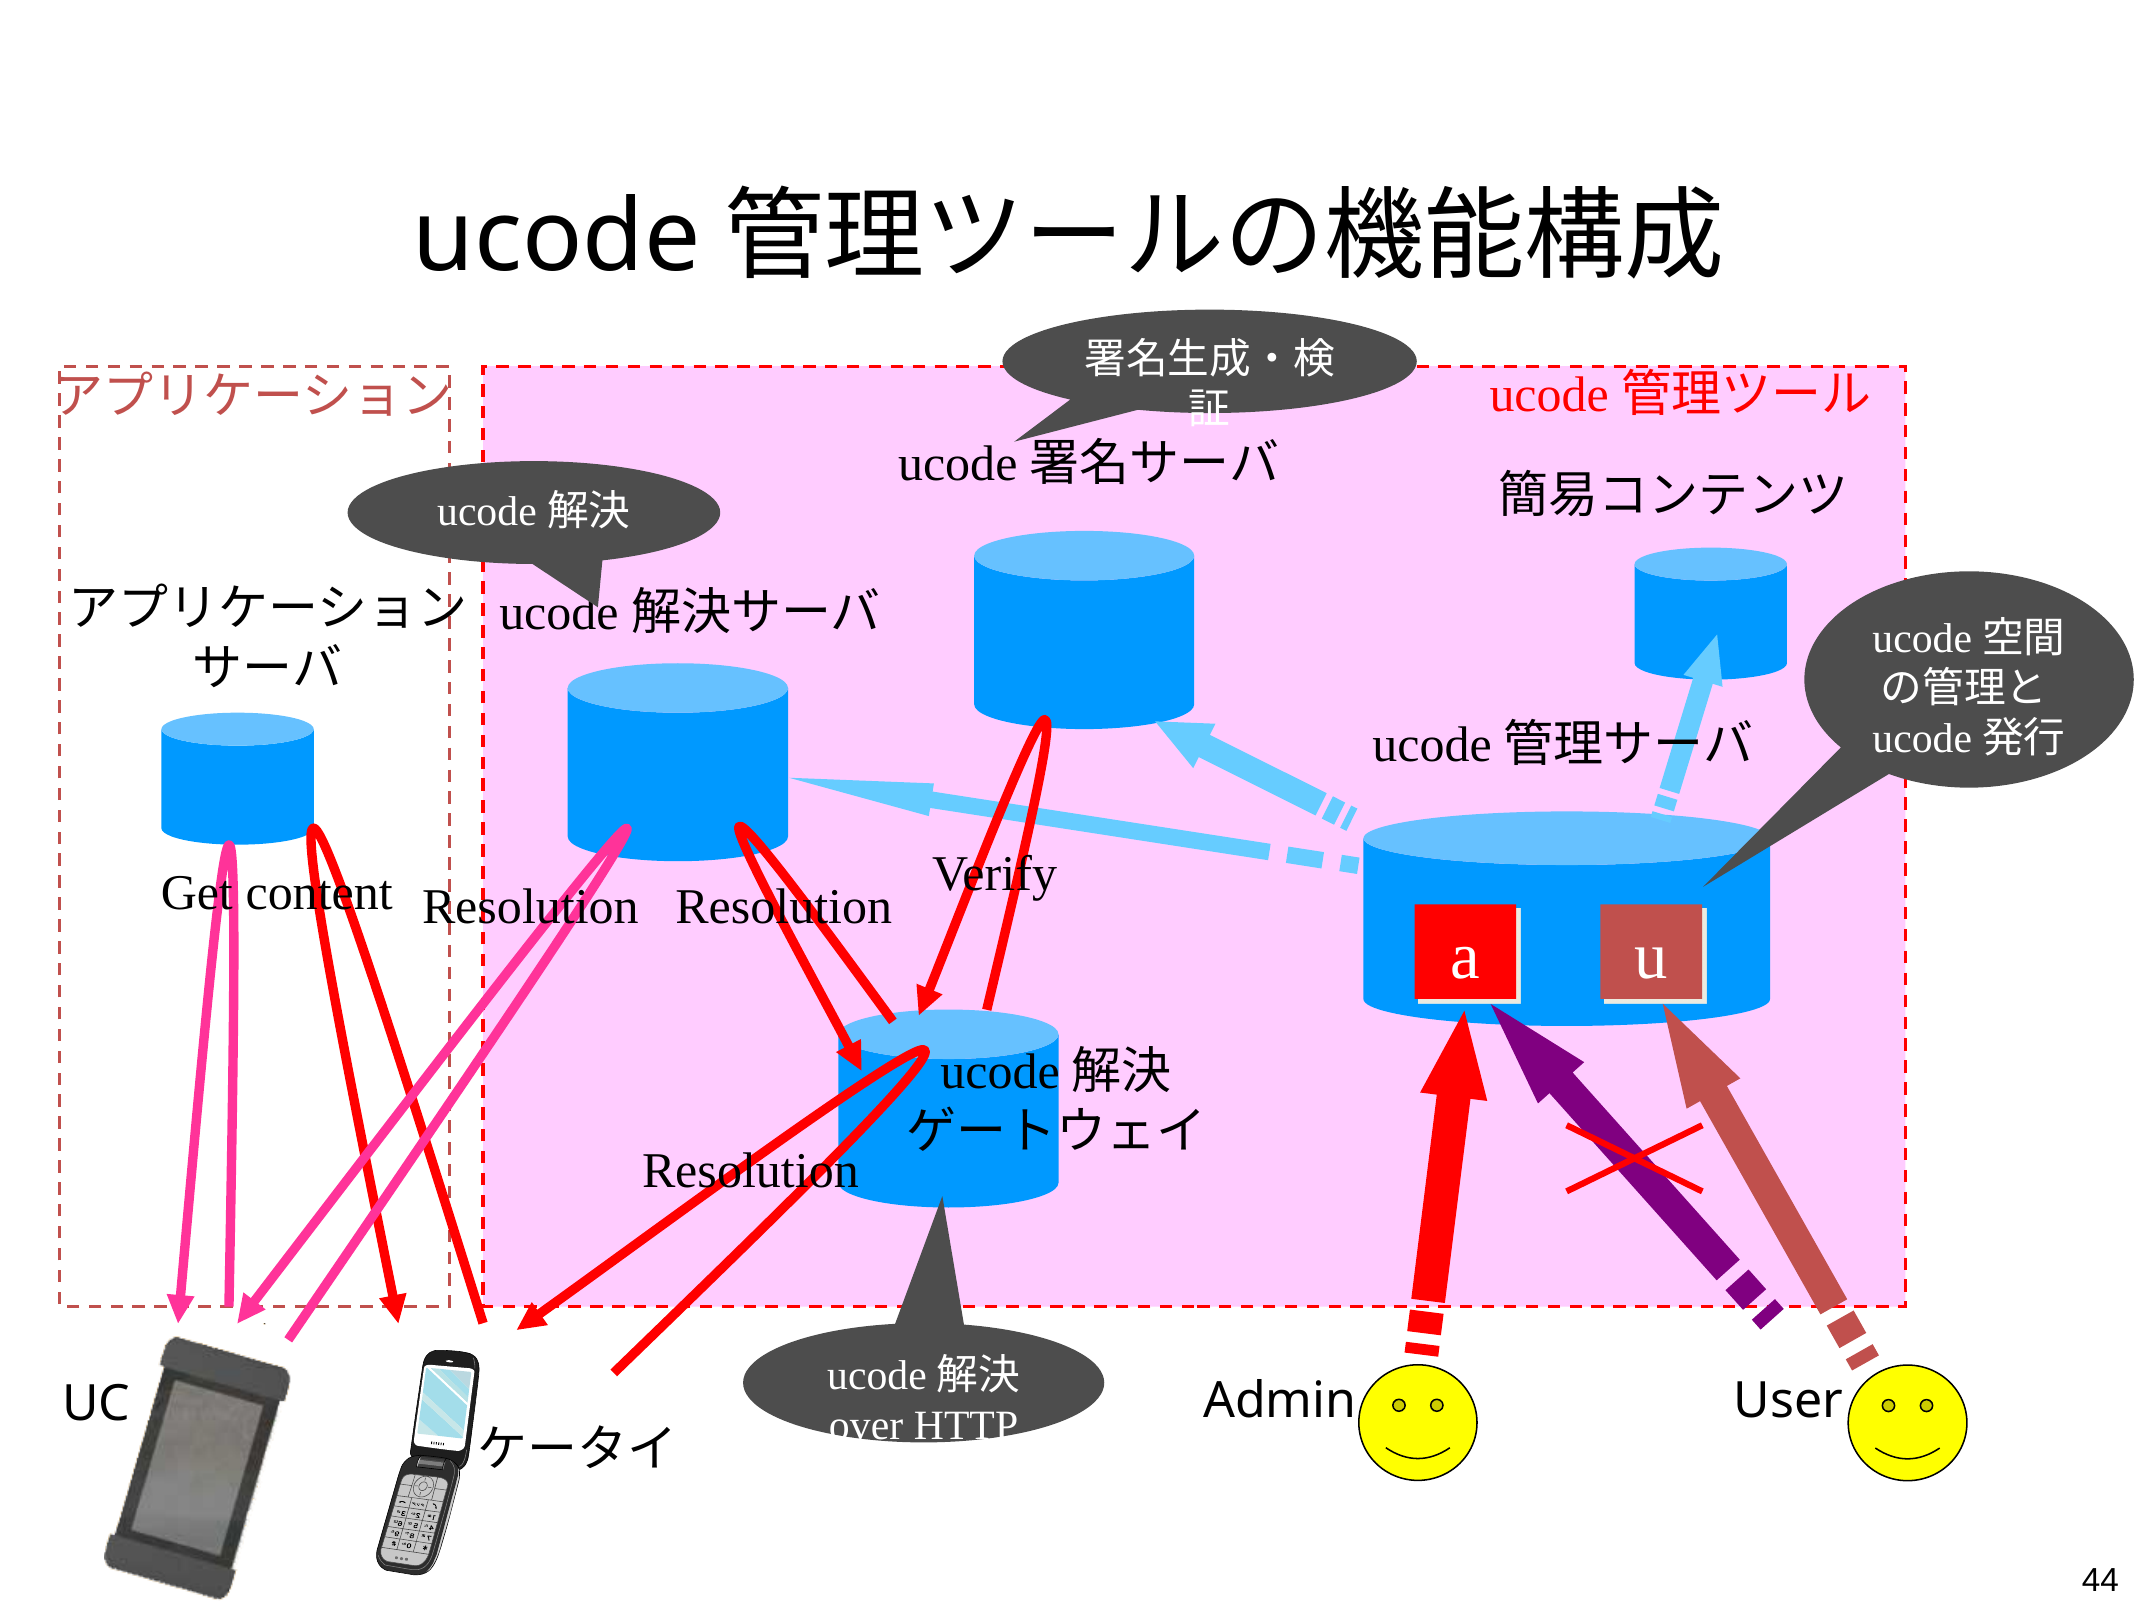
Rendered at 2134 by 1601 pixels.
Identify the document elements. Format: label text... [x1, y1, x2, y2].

text_box ucode管理サーバ [1357, 703, 1769, 779]
text_box [992, 719, 1047, 832]
text_box アプリケーション [38, 356, 468, 432]
text_box ucode解決 [347, 461, 721, 608]
text_box ucode管理ツール [1474, 354, 1886, 429]
text_box [1155, 721, 1327, 816]
text_box [567, 663, 789, 862]
text_box ケータイ [485, 1409, 693, 1484]
text_box [1634, 547, 1787, 680]
text_box ucode署名サーバ [883, 423, 1294, 498]
text_box [1725, 1269, 1767, 1310]
text_box [59, 703, 450, 1307]
text_box [483, 366, 1906, 1307]
text_box [974, 530, 1195, 730]
text_box [1650, 811, 1673, 823]
text_box [59, 432, 450, 567]
text_box [1654, 793, 1678, 812]
text_box Get content [146, 852, 408, 927]
title ucode管理ツールの機能構成 [62, 107, 2075, 355]
text_box [1321, 796, 1346, 825]
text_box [1566, 1124, 1703, 1192]
text_box アプリケーション サーバ [53, 567, 482, 703]
text_box Resolution [660, 865, 908, 941]
text_box [1659, 779, 1684, 794]
text_box [376, 1140, 484, 1324]
text_box [592, 828, 628, 865]
text_box UC [47, 1362, 99, 1438]
text_box ucode解決サーバ [484, 571, 896, 647]
text_box [738, 826, 777, 865]
text_box Verify [917, 832, 1073, 908]
text_box [1826, 1310, 1867, 1349]
text_box [1683, 634, 1723, 703]
text_box [237, 941, 559, 1327]
text_box [863, 1099, 1059, 1208]
text_box [310, 828, 328, 852]
text_box [1848, 1365, 1967, 1481]
text_box [796, 1049, 926, 1129]
text_box Resolution [627, 1129, 874, 1205]
text_box [173, 927, 234, 1322]
text_box Admin [1188, 1360, 1372, 1435]
text_box [789, 777, 1003, 819]
text_box [1407, 1309, 1444, 1336]
text_box [322, 927, 412, 1156]
text_box [1751, 1299, 1784, 1330]
picture [375, 1349, 480, 1576]
text_box u [1600, 904, 1703, 999]
text_box [1340, 805, 1358, 831]
text_box 簡易コンテンツ [1484, 455, 1864, 531]
text_box [917, 908, 1011, 1016]
text_box [226, 844, 232, 852]
text_box ucode解決 over HTTP [743, 1196, 1105, 1443]
text_box [1644, 1200, 1740, 1281]
text_box [1363, 811, 1771, 1026]
picture [104, 1323, 294, 1601]
text_box [1285, 846, 1325, 869]
text_box [1358, 1364, 1478, 1481]
text_box 署名生成・検証 [1002, 309, 1417, 442]
text_box [1845, 1344, 1879, 1371]
text_box [1404, 1341, 1440, 1357]
slide_number 44 [1635, 1549, 2134, 1601]
text_box User [1719, 1360, 1859, 1435]
text_box [1662, 1003, 1848, 1315]
text_box a [1414, 904, 1517, 999]
text_box [1490, 1003, 1618, 1123]
text_box ucode解決 ゲートウェイ [891, 1030, 1221, 1166]
text_box ucode空間の管理とucode発行 [1703, 571, 2134, 887]
text_box Resolution [407, 865, 654, 941]
text_box [838, 1031, 891, 1099]
text_box [792, 941, 893, 1071]
text_box [1339, 854, 1360, 874]
text_box [1411, 1010, 1488, 1303]
text_box [516, 1205, 787, 1373]
text_box [1031, 807, 1271, 861]
